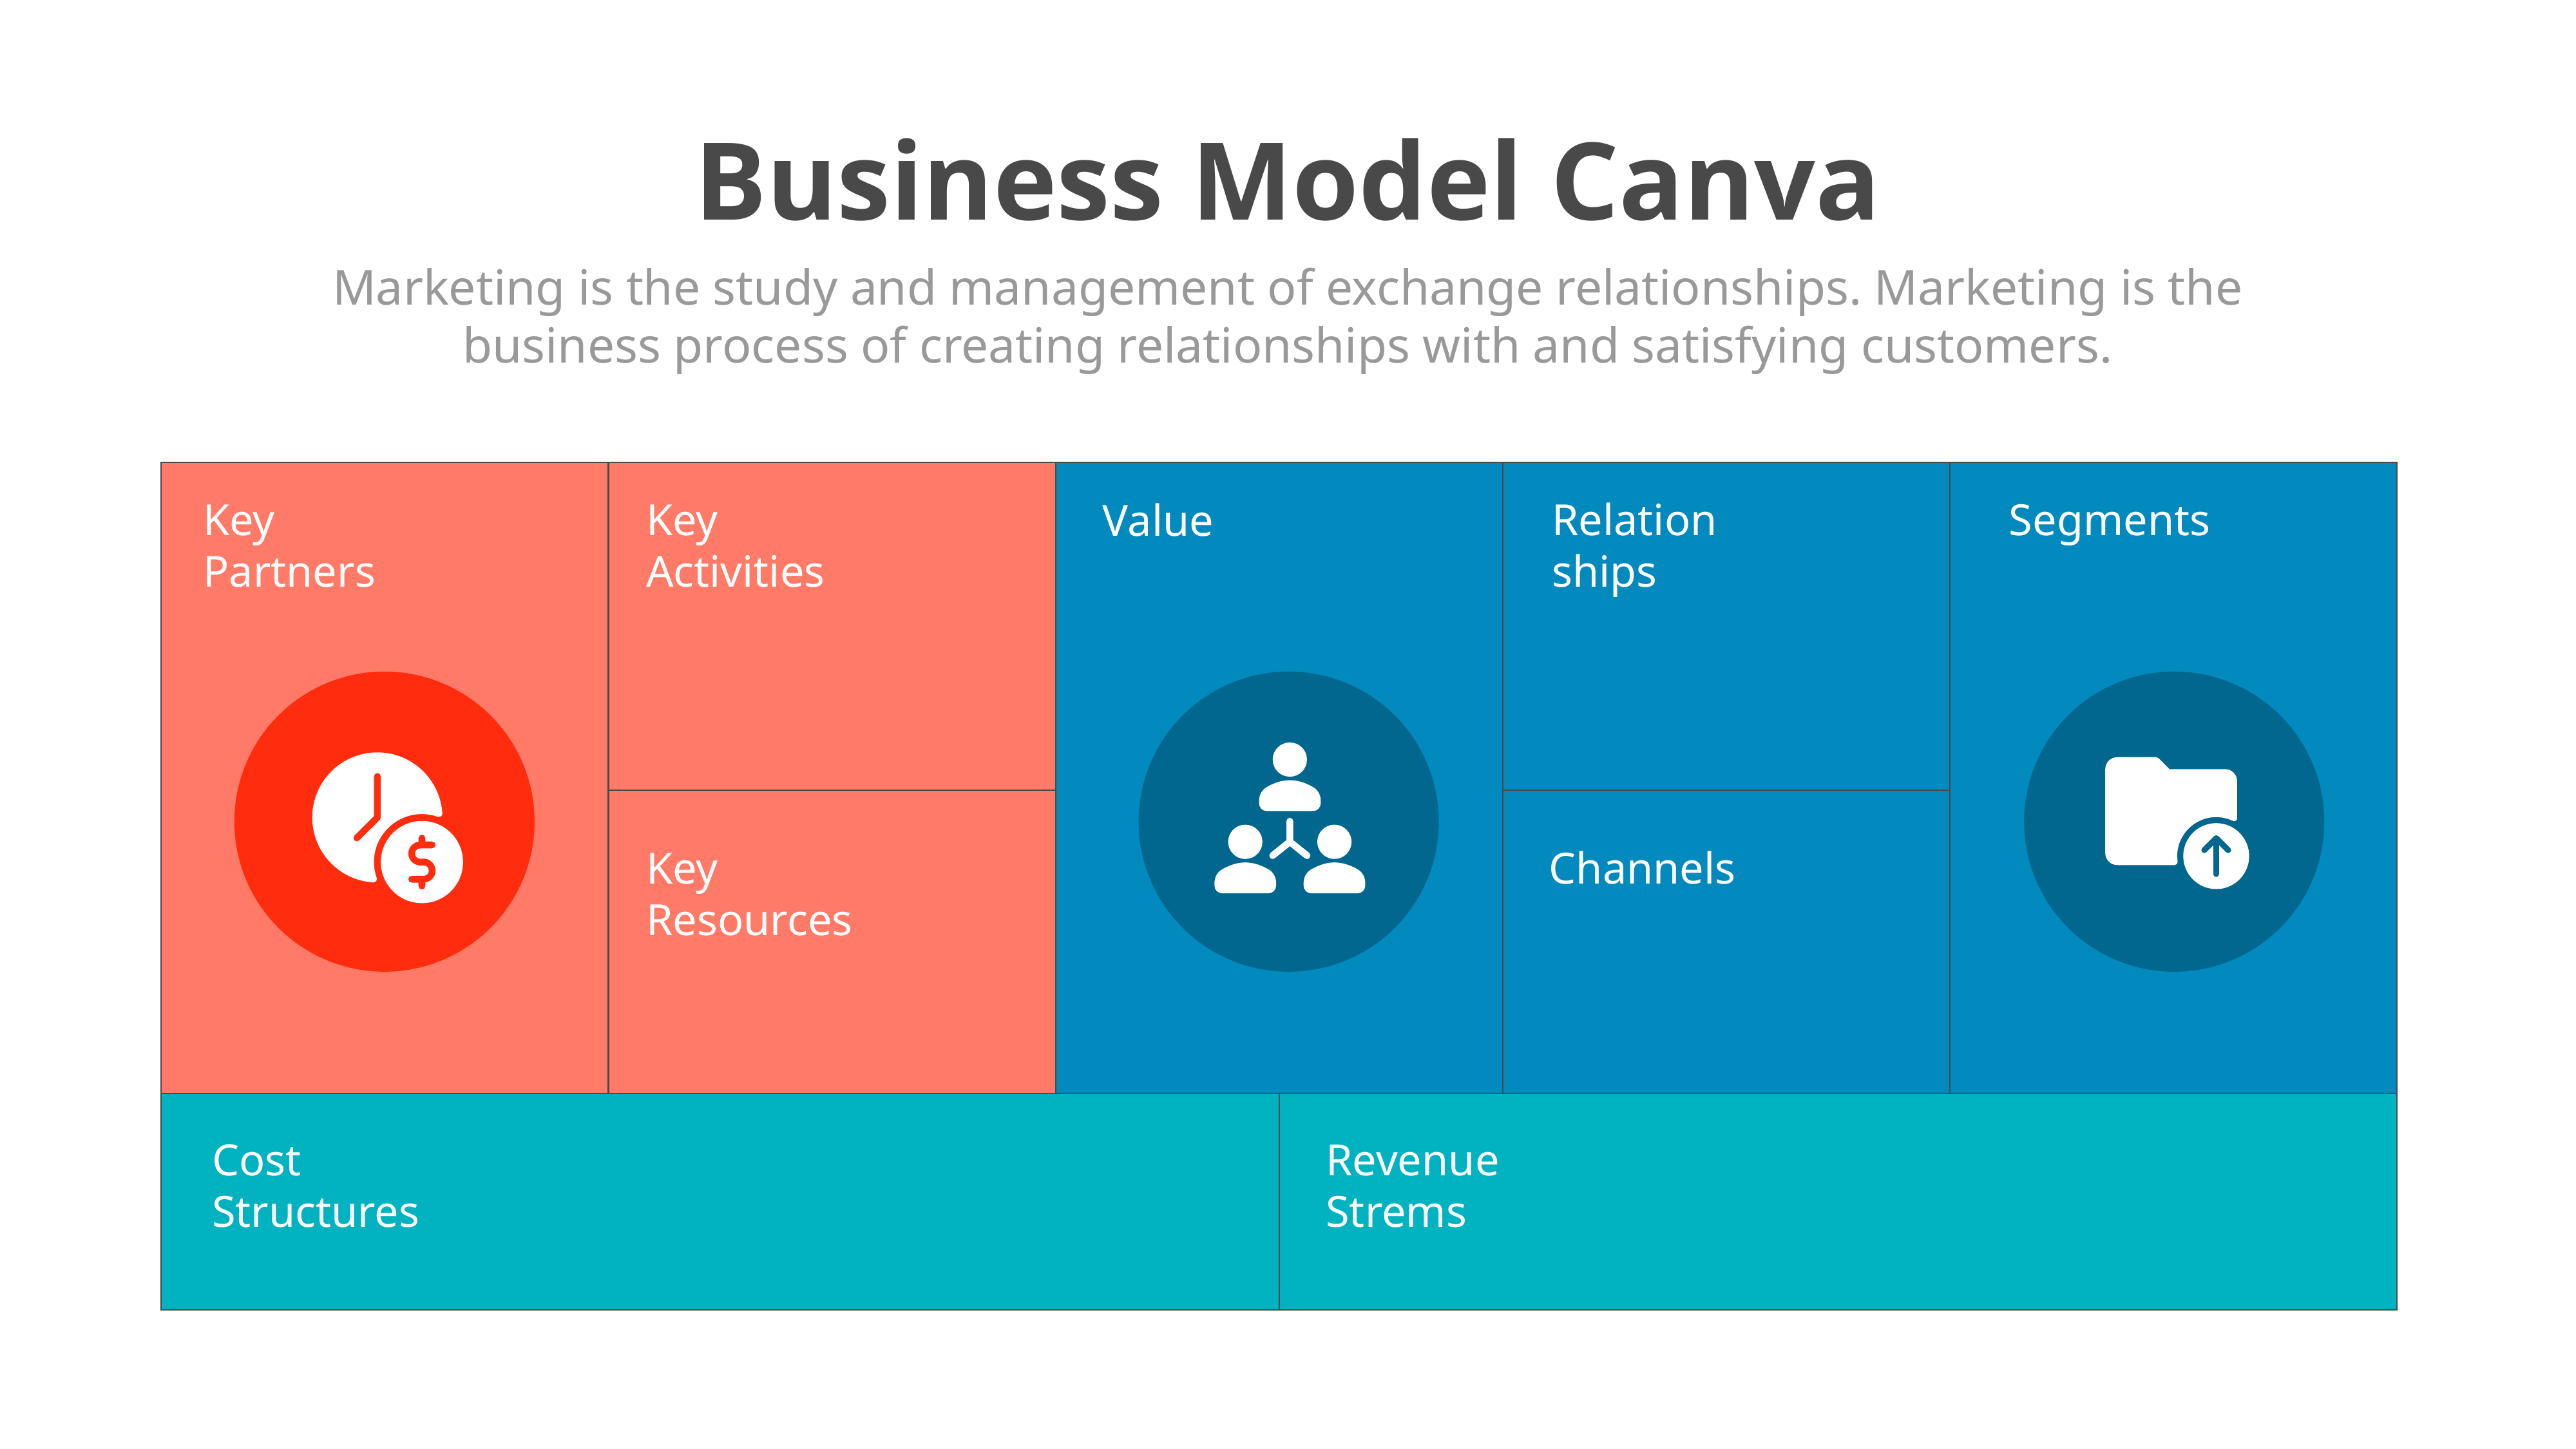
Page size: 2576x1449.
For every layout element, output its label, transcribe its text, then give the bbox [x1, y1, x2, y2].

text_box [2023, 670, 2325, 972]
text_box [1949, 462, 2398, 1093]
text_box [608, 462, 1055, 790]
text_box Key Resources [636, 836, 895, 949]
text_box [160, 1093, 1279, 1311]
text_box [1055, 462, 1502, 1093]
text_box Cost Structures [202, 1128, 485, 1241]
text_box [233, 670, 535, 972]
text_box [2105, 751, 2249, 895]
text_box Value [1093, 488, 1272, 549]
text_box [1138, 670, 1440, 972]
text_box Channels [1539, 836, 1773, 898]
text_box [160, 462, 608, 1093]
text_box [312, 752, 463, 904]
text_box Key Partners [193, 488, 418, 601]
text_box Revenue Strems [1316, 1128, 1599, 1241]
text_box [1279, 1093, 2398, 1311]
text_box Relation ships [1542, 488, 1773, 601]
text_box Segments [1999, 488, 2248, 549]
text_box [1502, 790, 1949, 1093]
text_box Business Model Canva [685, 108, 1891, 247]
text_box Key Activities [636, 488, 893, 601]
text_box Marketing is the study and management of exchange relationships. Marketing is the business process of creating relationships with and satisfying customers. [281, 251, 2295, 377]
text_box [1214, 742, 1366, 893]
text_box [608, 790, 1055, 1093]
text_box [1502, 462, 1949, 790]
